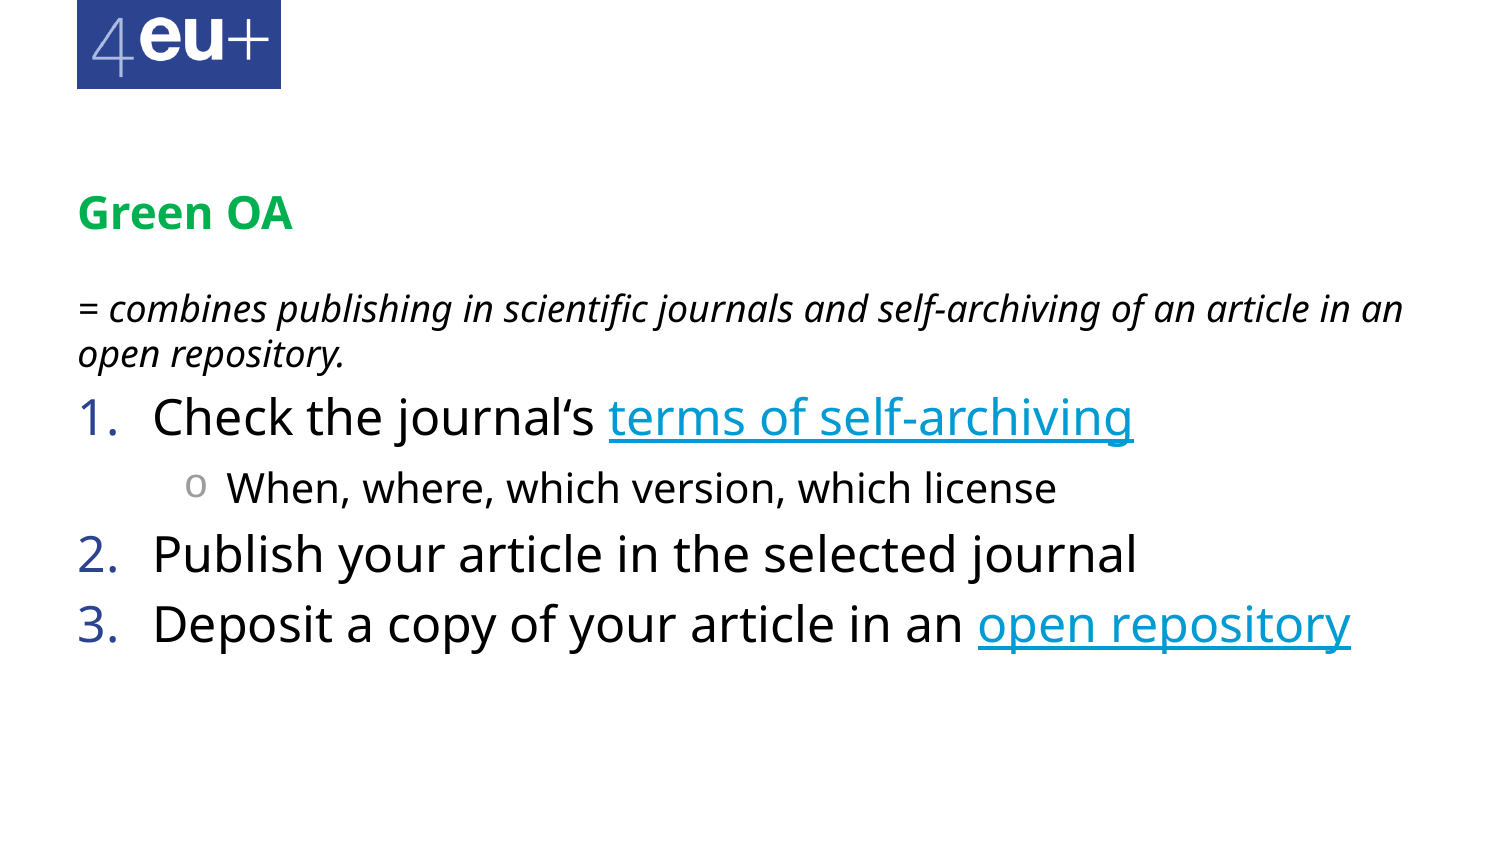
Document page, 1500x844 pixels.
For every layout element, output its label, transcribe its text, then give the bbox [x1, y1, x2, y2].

list = combines publishing in scientific journals and self-archiving of an article in an open repository. Check the journal‘s terms of self-archiving When, where, which version, which license Publish your article in the selected journal Deposit a copy of your article in an open repository [62, 277, 1439, 753]
picture [77, 0, 281, 89]
title Green OA [62, 176, 1439, 277]
